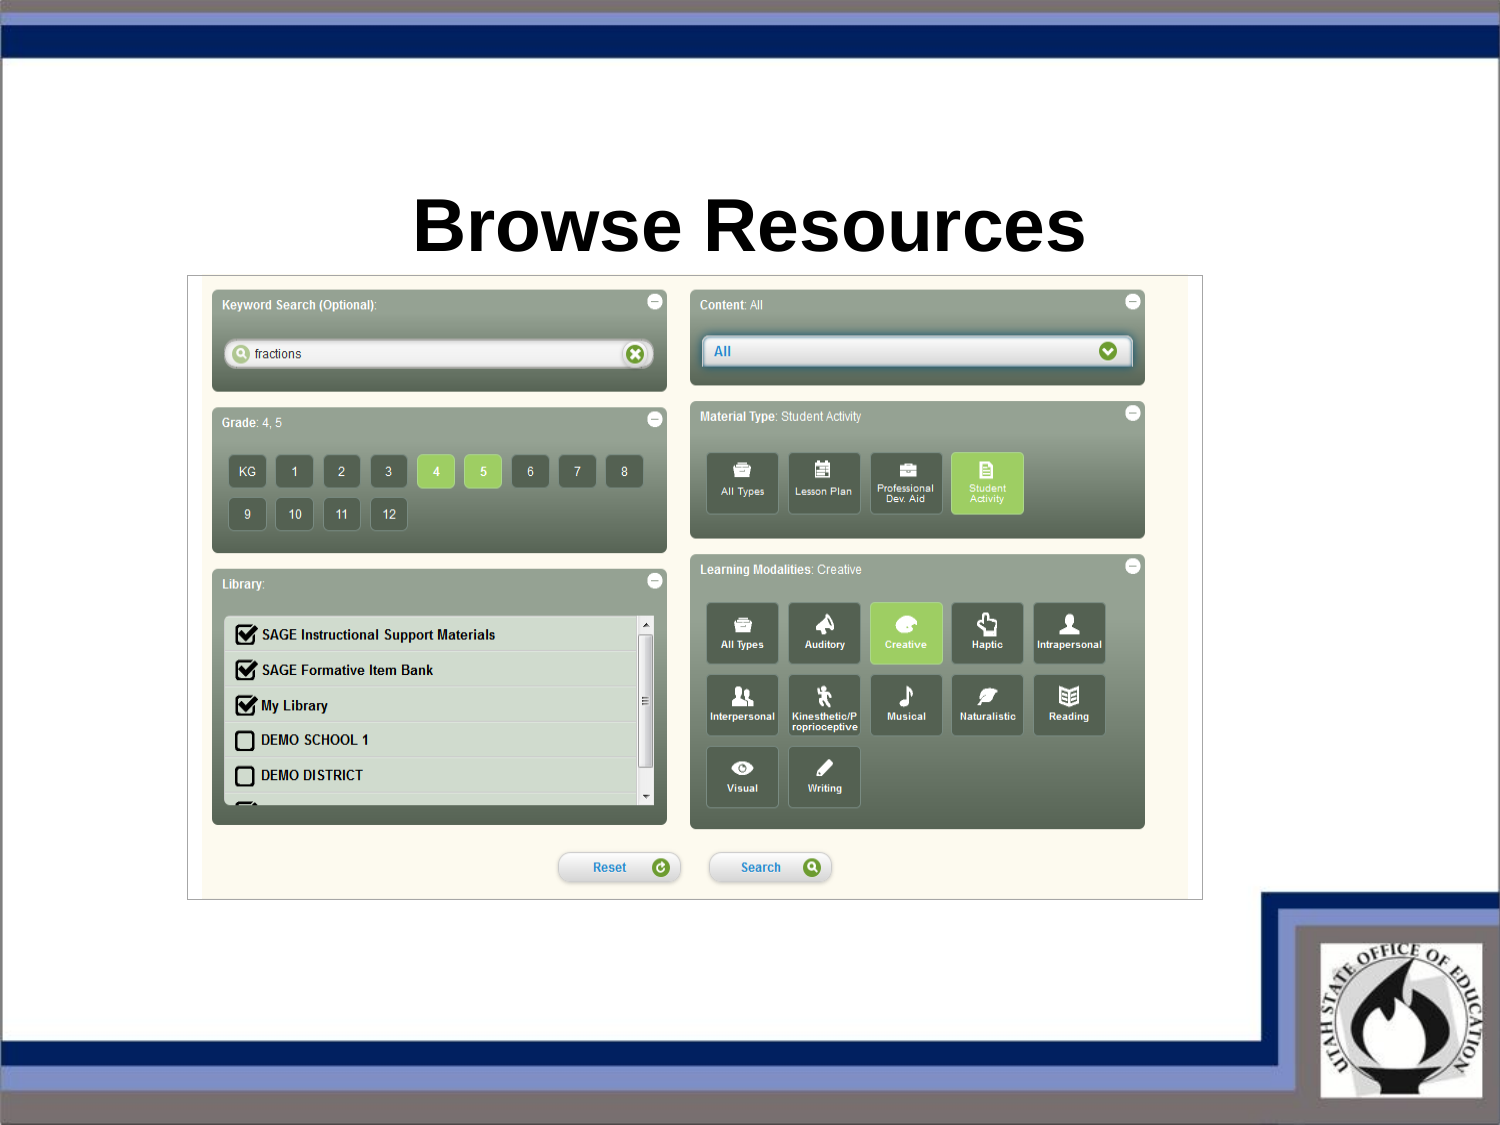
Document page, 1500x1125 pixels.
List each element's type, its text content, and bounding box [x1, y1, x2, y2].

picture [0, 0, 1500, 1125]
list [187, 274, 1203, 901]
title Browse Resources [103, 185, 1397, 257]
